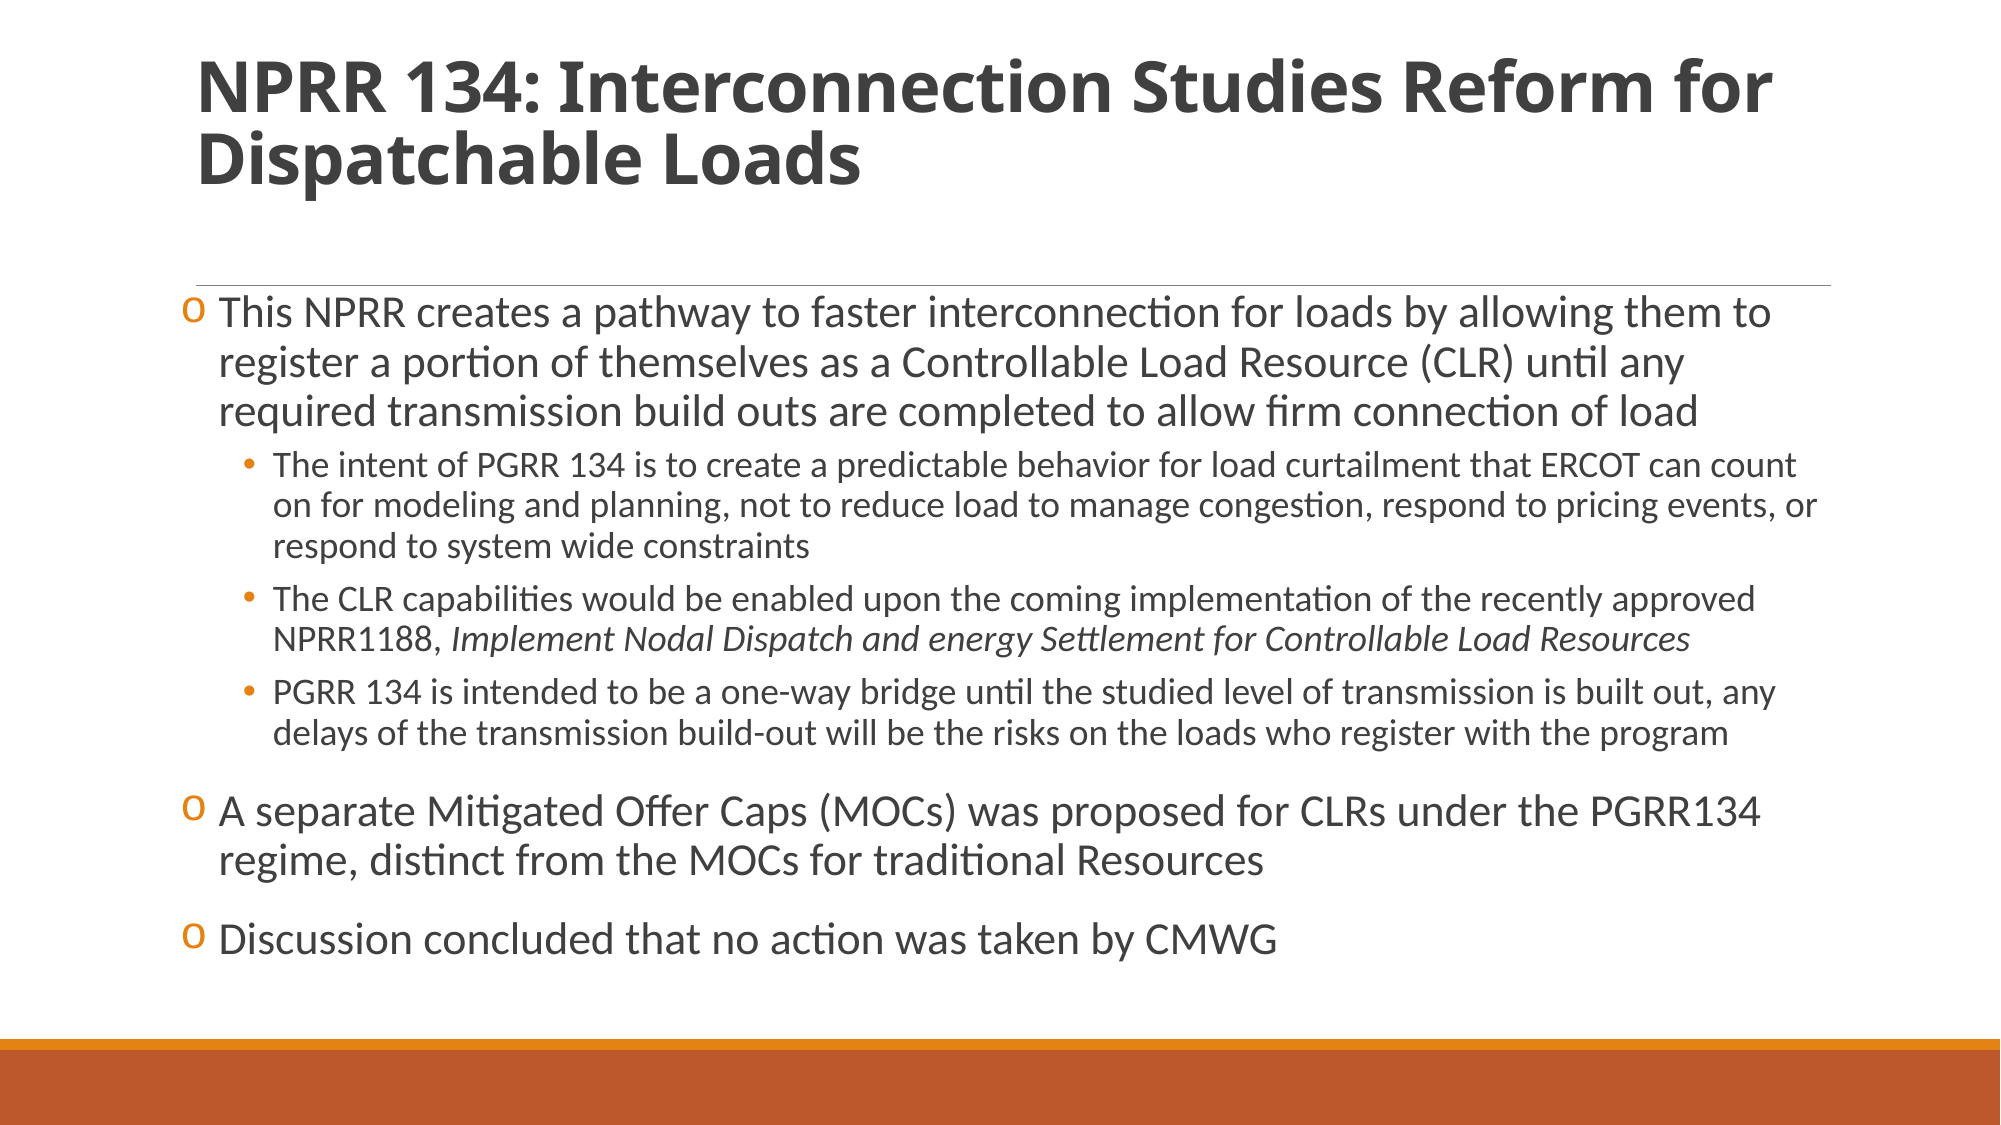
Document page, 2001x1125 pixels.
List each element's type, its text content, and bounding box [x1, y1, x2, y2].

title NPRR 134: Interconnection Studies Reform for Dispatchable Loads [180, 47, 1830, 207]
list This NPRR creates a pathway to faster interconnection for loads by allowing them to register a portion of themselves as a Controllable Load Resource (CLR) until any required transmission build outs are completed to allow firm connection of load The intent of PGRR 134 is to create a predictable behavior for load curtailment that ERCOT can count on for modeling and planning, not to reduce load to manage congestion, respond to pricing events, or respond to system wide constraints The CLR capabilities would be enabled upon the coming implementation of the recently approved NPRR1188, Implement Nodal Dispatch and energy Settlement for Controllable Load Resources PGRR 134 is intended to be a one-way bridge until the studied level of transmission is built out, any delays of the transmission build-out will be the risks on the loads who register with the program A separate Mitigated Offer Caps (MOCs) was proposed for CLRs under the PGRR134 regime, distinct from the MOCs for traditional Resources Discussion concluded that no action was taken by CMWG [180, 280, 1830, 1015]
